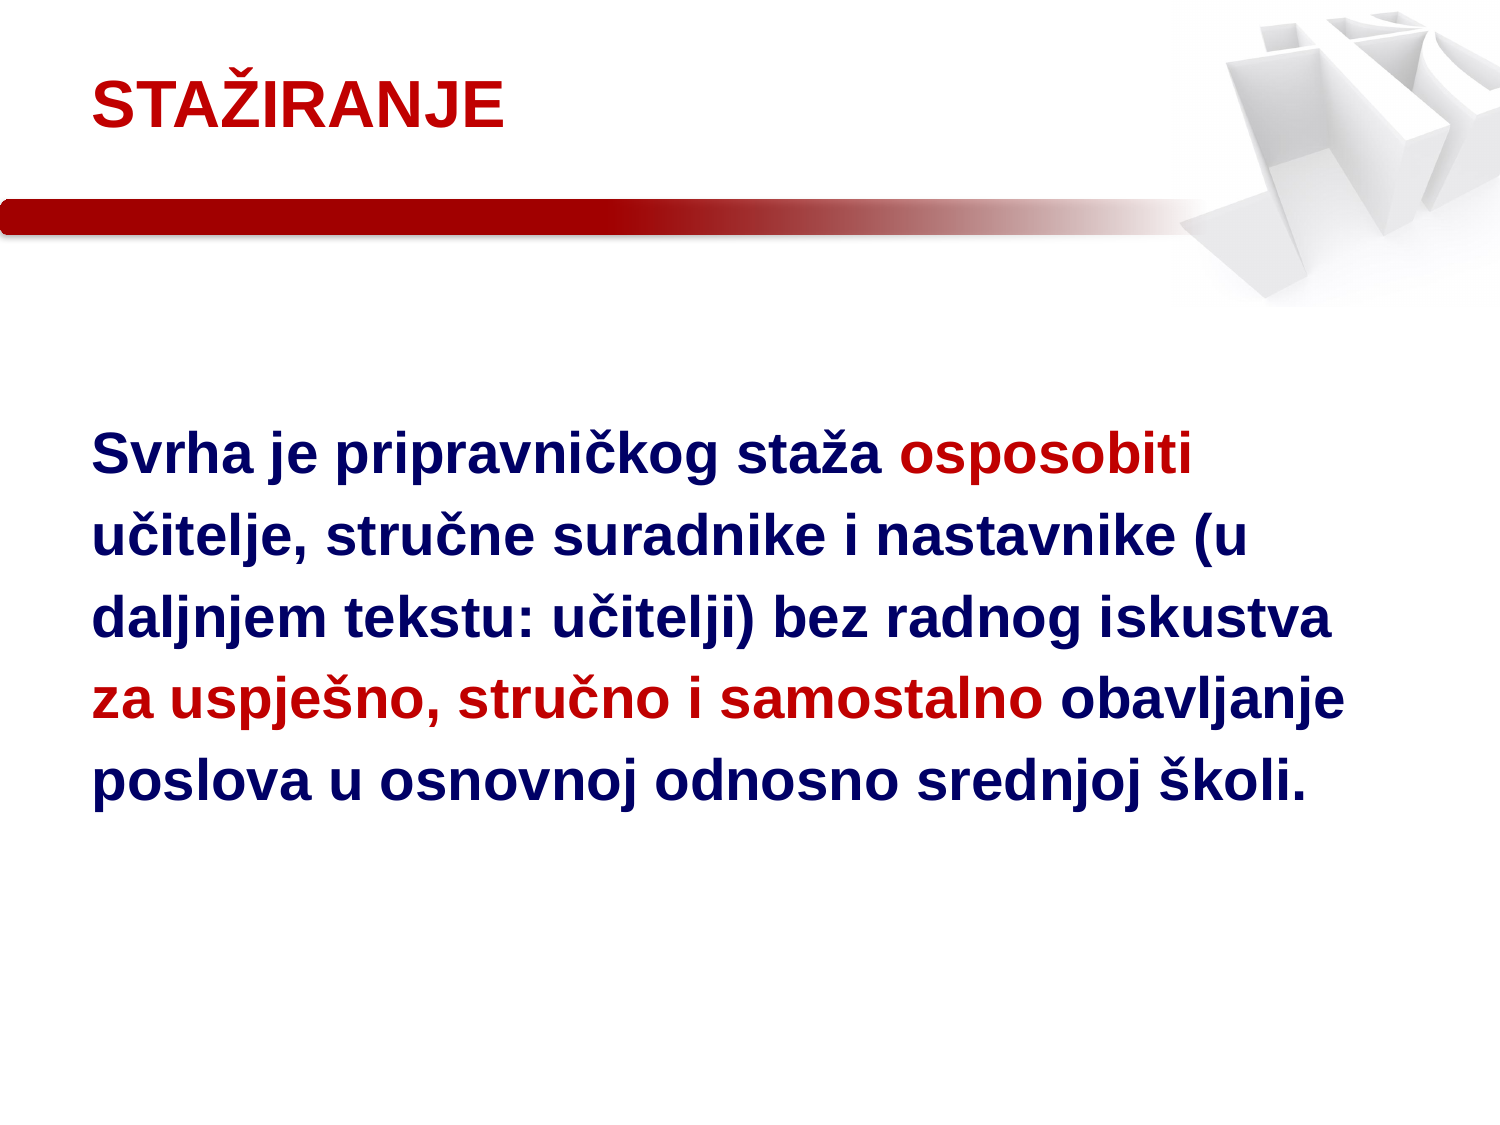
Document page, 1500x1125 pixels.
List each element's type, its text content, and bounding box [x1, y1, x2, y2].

list Svrha je pripravničkog staža osposobiti učitelje, stručne suradnike i nastavnike (u daljnjem tekstu: učitelji) bez radnog iskustva za uspješno, stručno i samostalno obavljanje poslova u osnovnoj odnosno srednjoj školi. [76, 326, 1427, 1000]
picture [1171, 0, 1500, 307]
title STAŽIRANJE [76, 42, 1176, 159]
